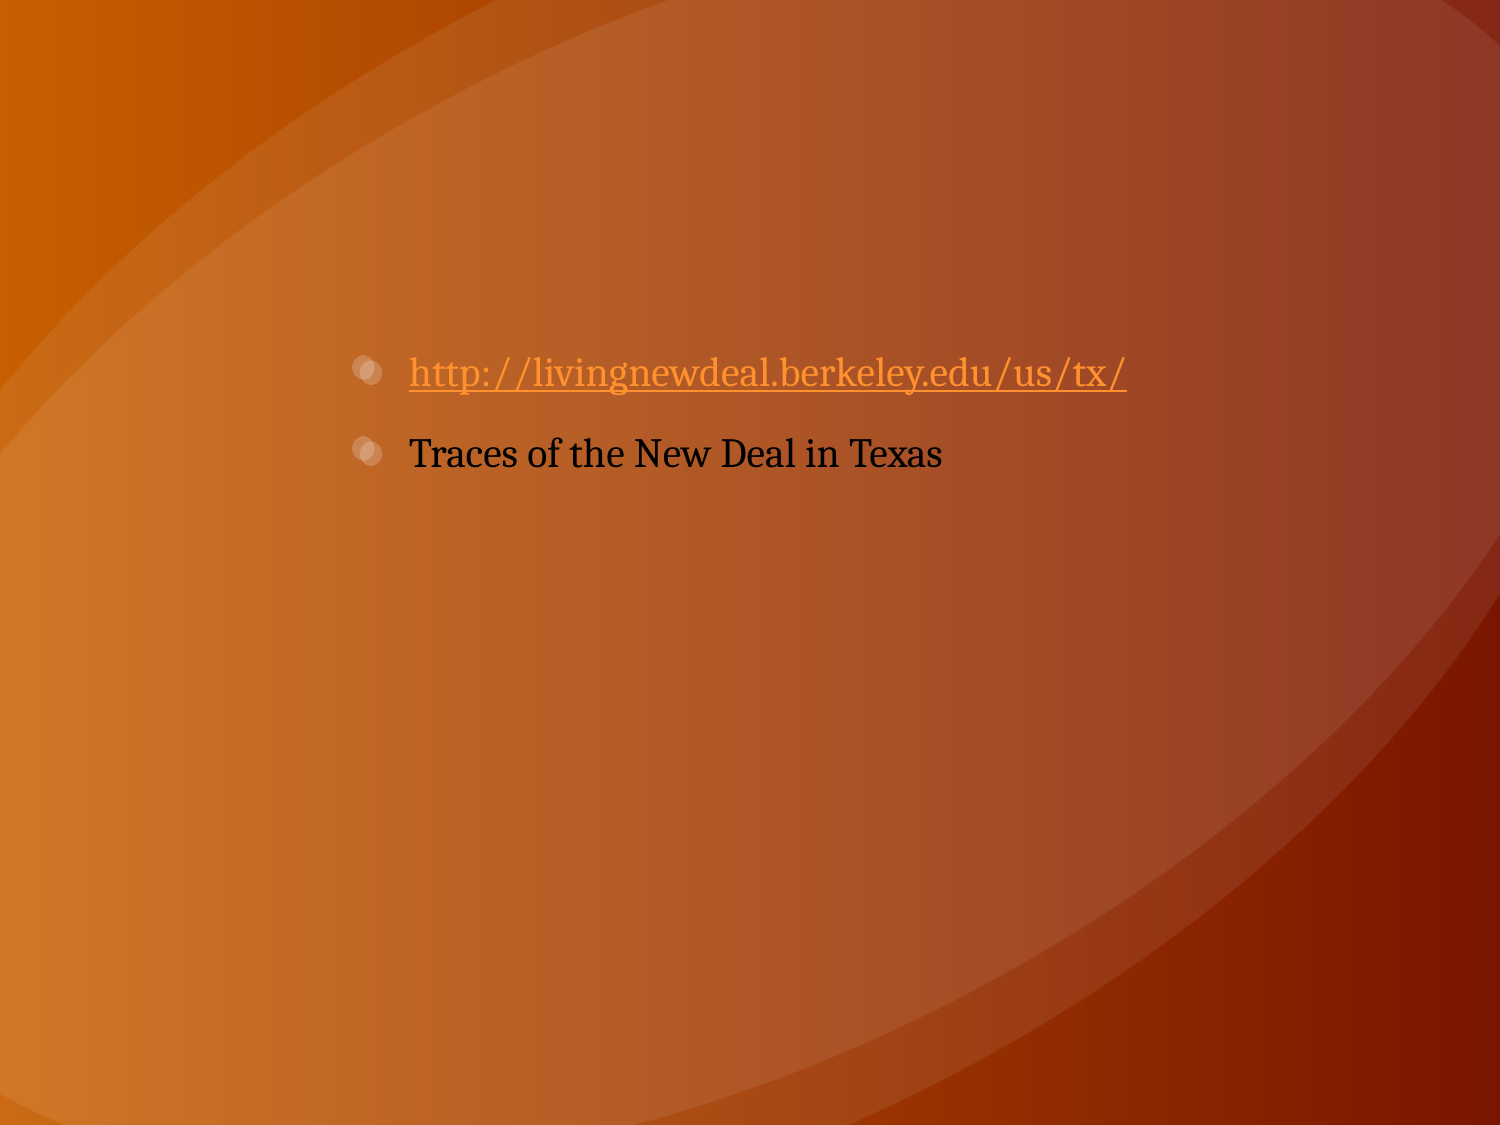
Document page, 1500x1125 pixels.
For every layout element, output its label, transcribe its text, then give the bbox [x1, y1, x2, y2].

list http://livingnewdeal.berkeley.edu/us/tx/ Traces of the New Deal in Texas [337, 337, 1163, 975]
picture [0, 0, 1500, 1125]
